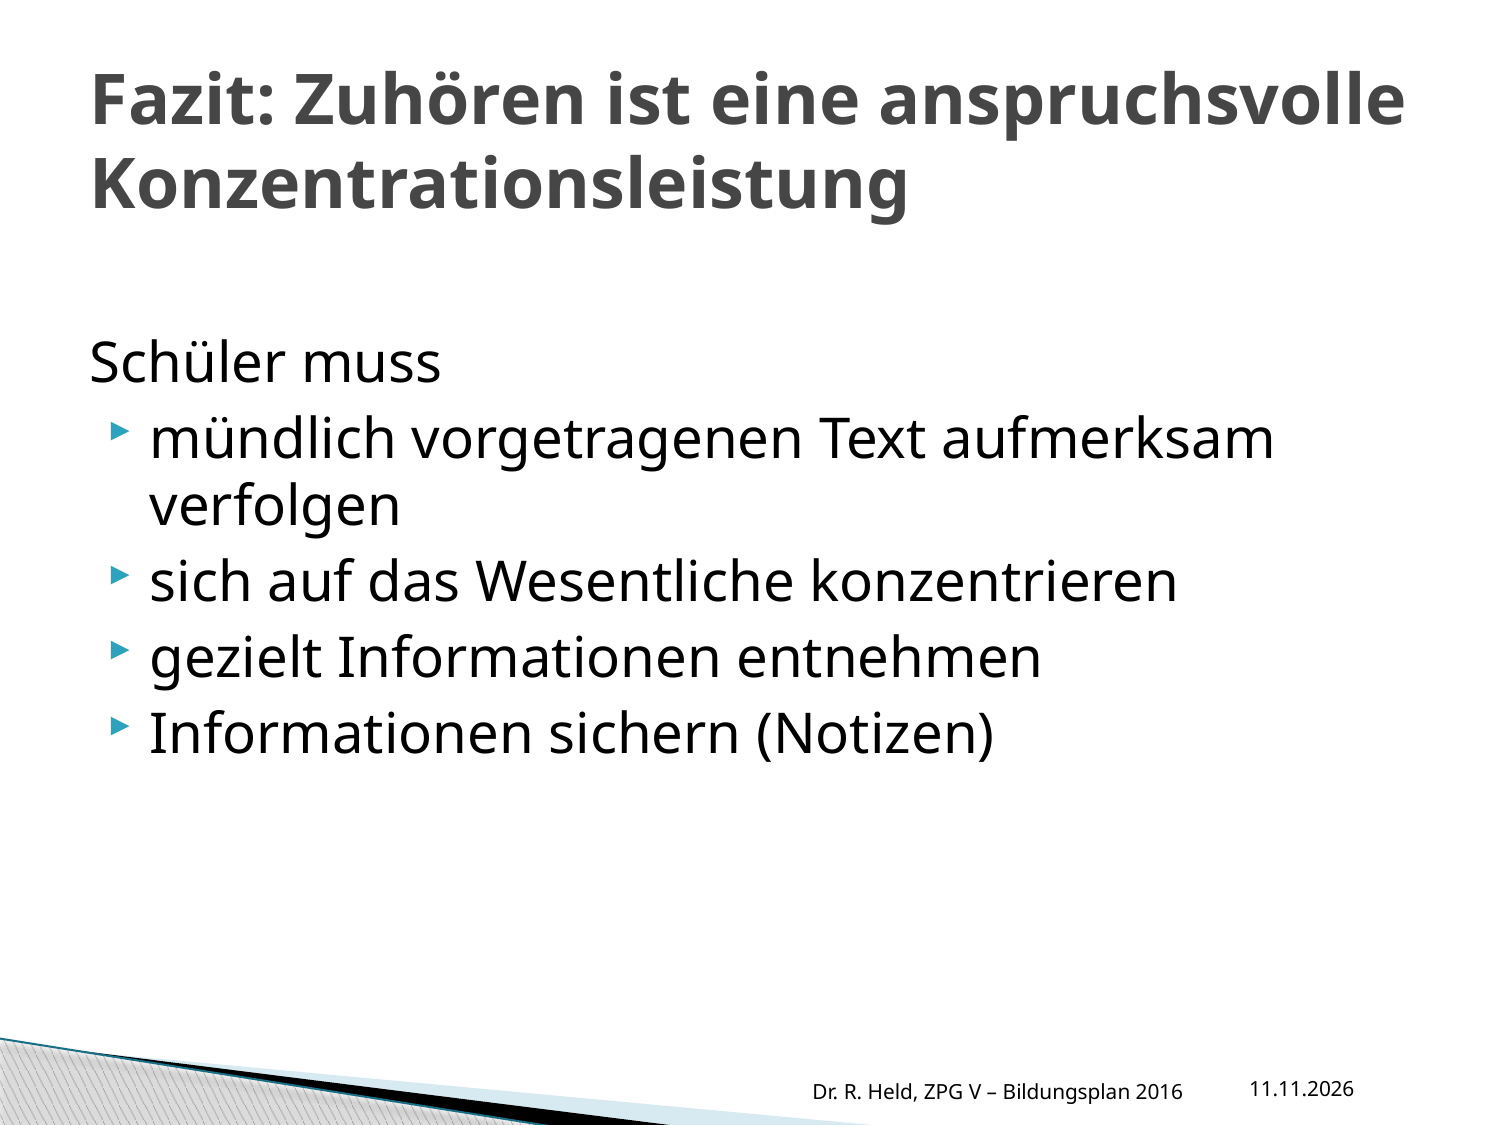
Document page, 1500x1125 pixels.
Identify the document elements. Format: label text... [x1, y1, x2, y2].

title Fazit: Zuhören ist eine anspruchsvolle Konzentrationsleistung [75, 45, 1425, 233]
list Schüler muss mündlich vorgetragenen Text aufmerksam verfolgen sich auf das Wesentliche konzentrieren gezielt Informationen entnehmen Informationen sichern (Notizen) [75, 243, 1425, 986]
footer Dr. R. Held, ZPG V – Bildungsplan 2016 [797, 1051, 1235, 1112]
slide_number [1235, 1051, 1400, 1112]
